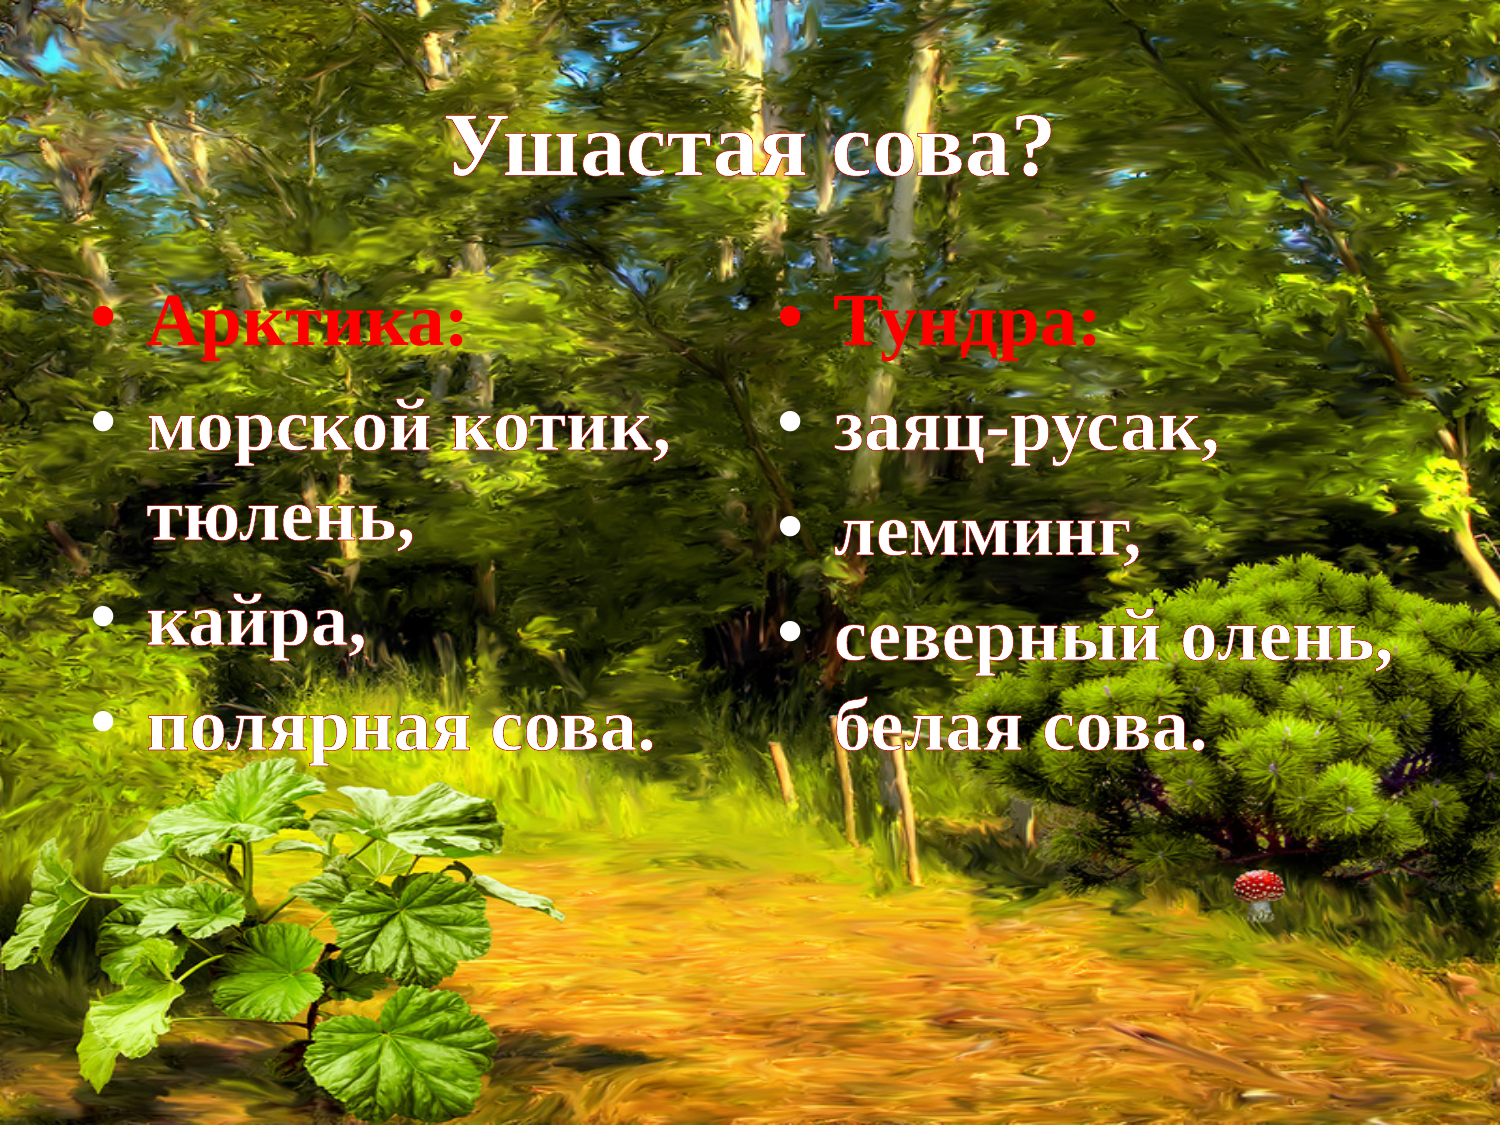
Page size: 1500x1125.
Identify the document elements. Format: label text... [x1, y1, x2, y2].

picture [0, 0, 1500, 1125]
list Тундра: заяц-русак, лемминг, северный олень, белая сова. [762, 262, 1425, 1005]
title Ушастая сова? [75, 45, 1425, 233]
list Арктика: морской котик, тюлень, кайра, полярная сова. [75, 262, 738, 1005]
